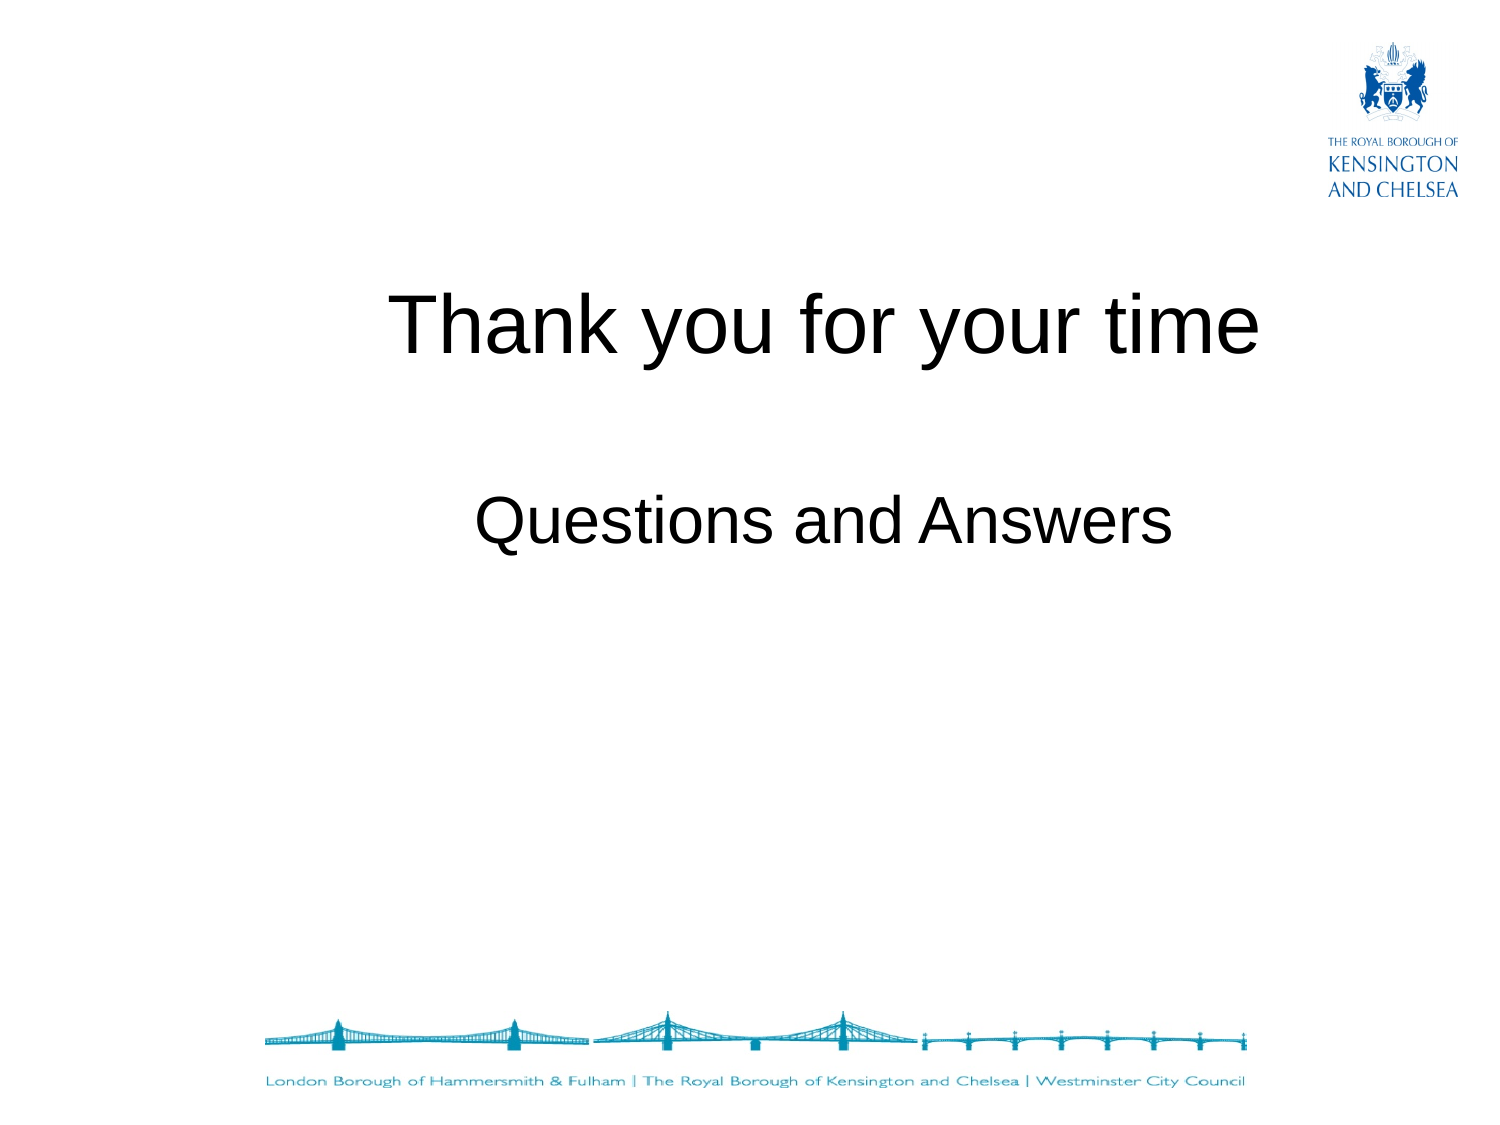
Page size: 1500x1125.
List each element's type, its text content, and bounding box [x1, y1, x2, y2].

picture [1328, 42, 1458, 197]
picture [265, 1011, 1247, 1089]
list Thank you for your time Questions and Answers [75, 262, 1425, 1005]
